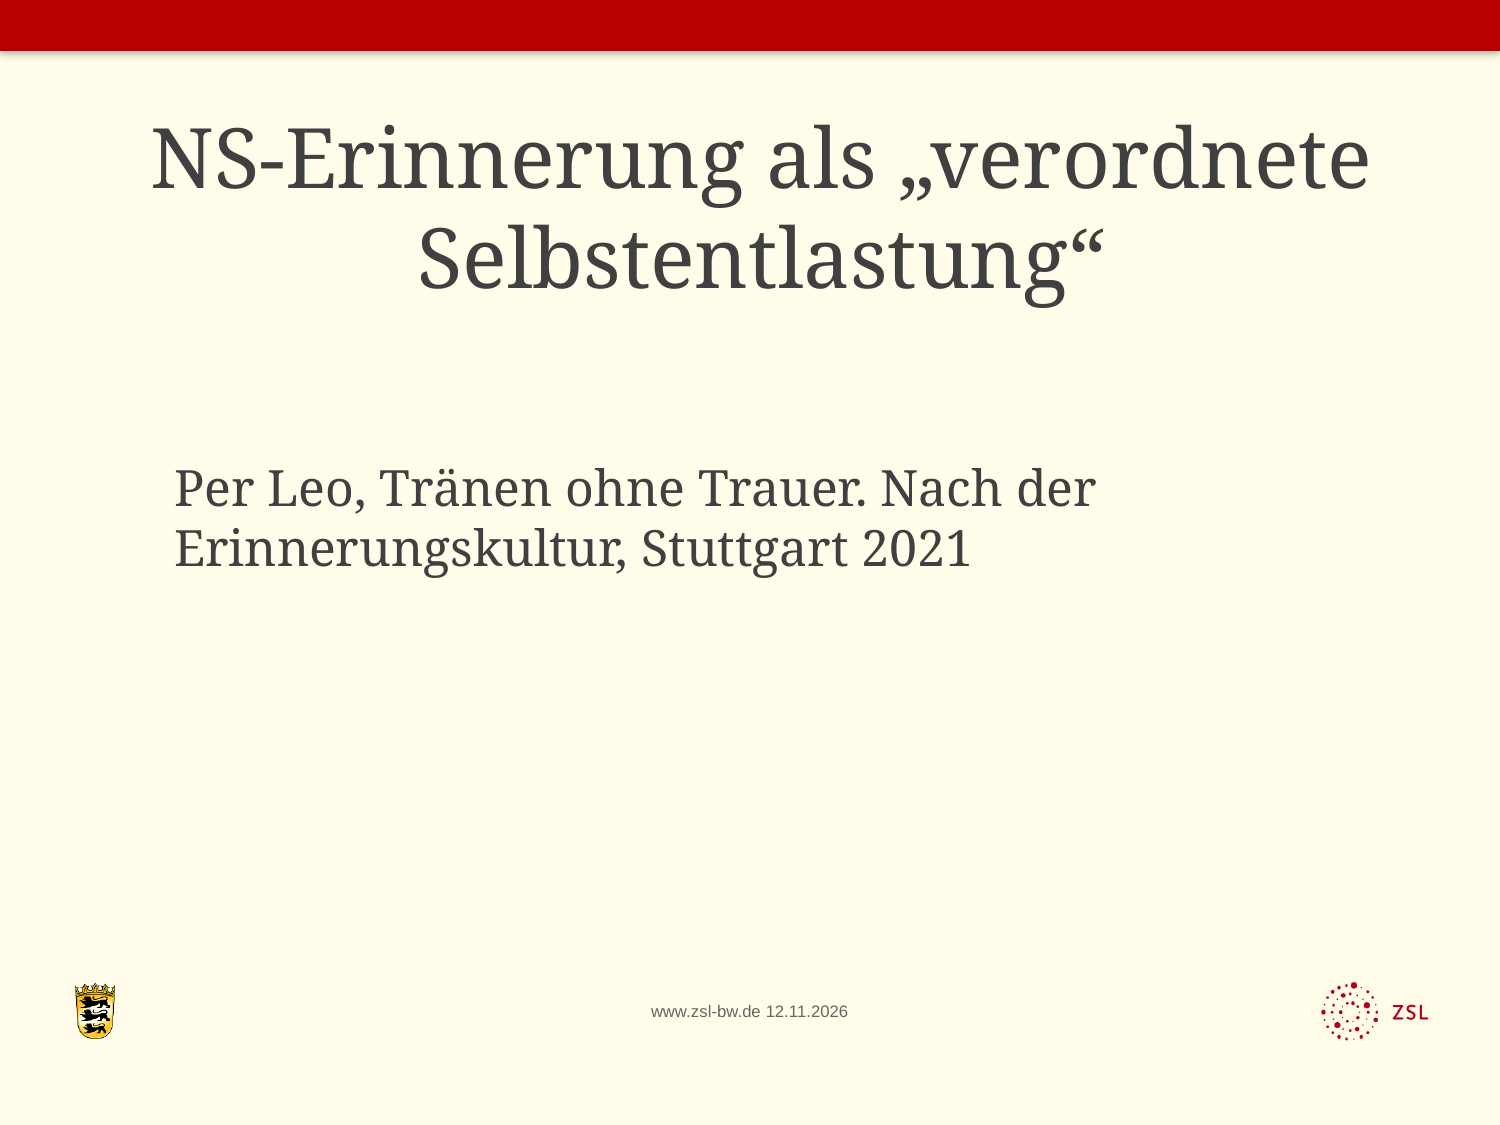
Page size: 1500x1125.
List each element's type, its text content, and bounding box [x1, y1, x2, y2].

picture [1320, 981, 1429, 1041]
title NS-Erinnerung als „verordnete Selbstentlastung“ [76, 86, 1447, 324]
text_box Per Leo, Tränen ohne Trauer. Nach der Erinnerungskultur, Stuttgart 2021 [159, 397, 1376, 635]
picture [73, 981, 117, 1041]
